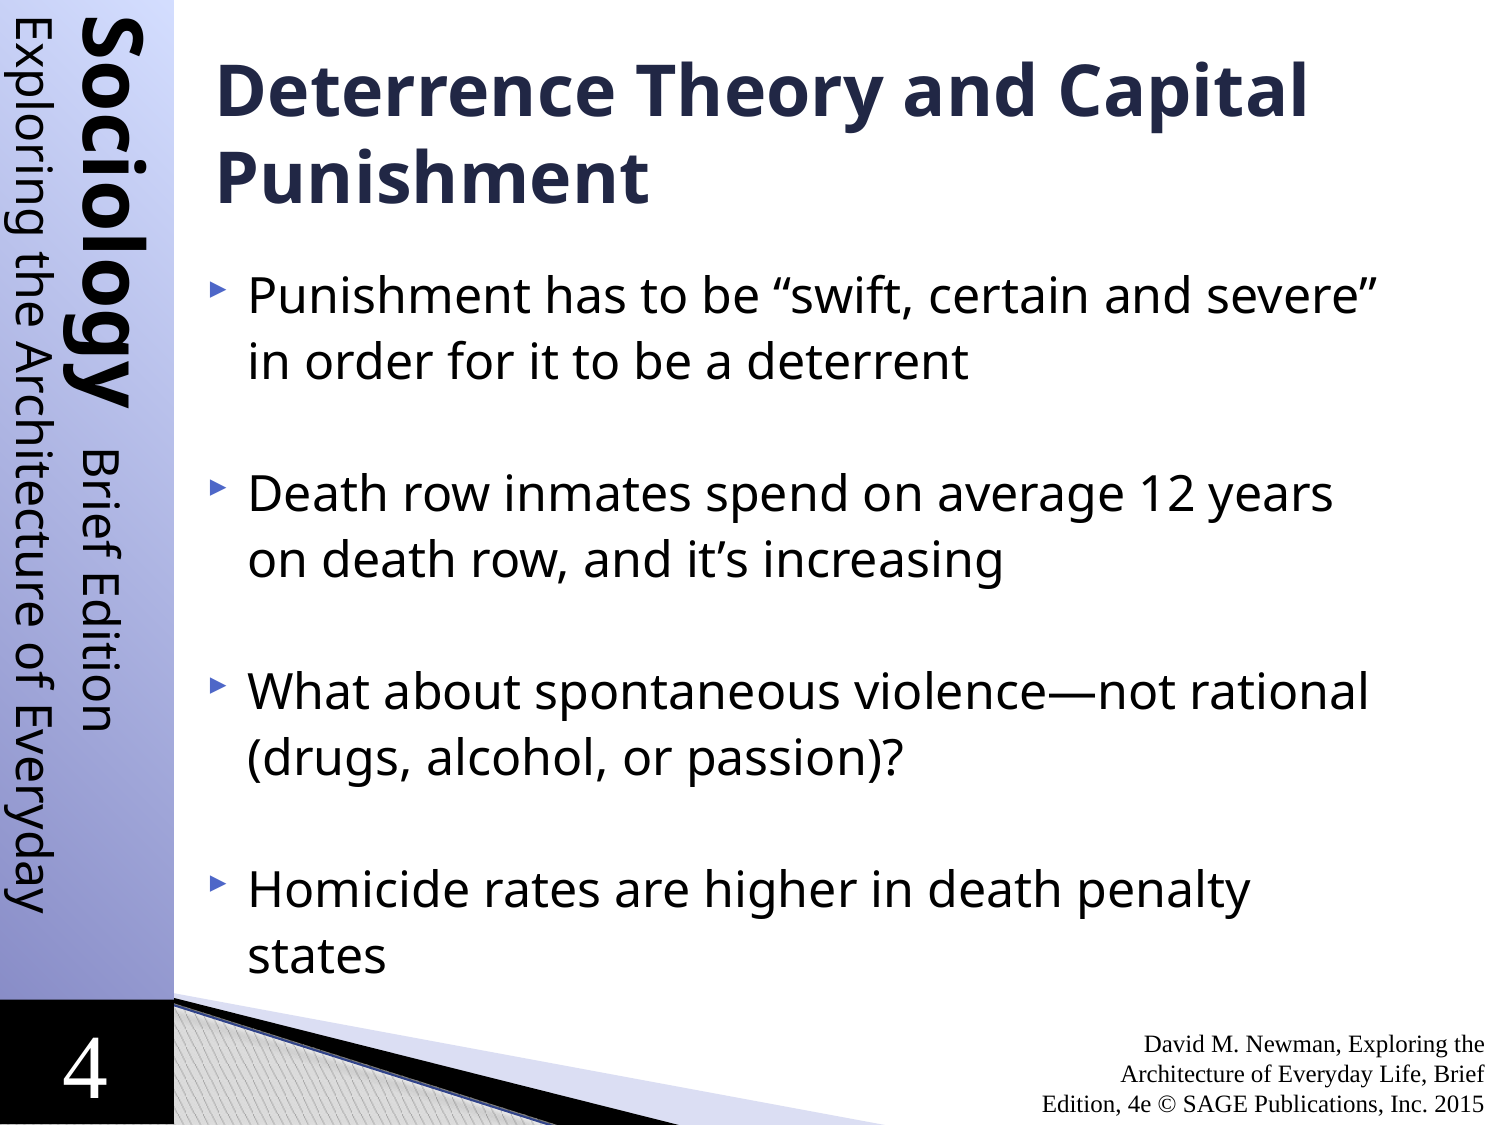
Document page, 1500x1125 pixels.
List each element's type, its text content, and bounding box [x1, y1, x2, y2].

footer David M. Newman, Exploring the Architecture of Everyday Life, Brief Edition, 4e © SAGE Publications, Inc. 2015 [1025, 1065, 1500, 1125]
picture [174, 1003, 558, 1125]
list Punishment has to be “swift, certain and severe” in order for it to be a deterrent Death row inmates spend on average 12 years on death row, and it’s increasing What about spontaneous violence—not rational (drugs, alcohol, or passion)? Homicide rates are higher in death penalty states [174, 249, 1413, 993]
title Deterrence Theory and Capital Punishment [200, 37, 1500, 225]
